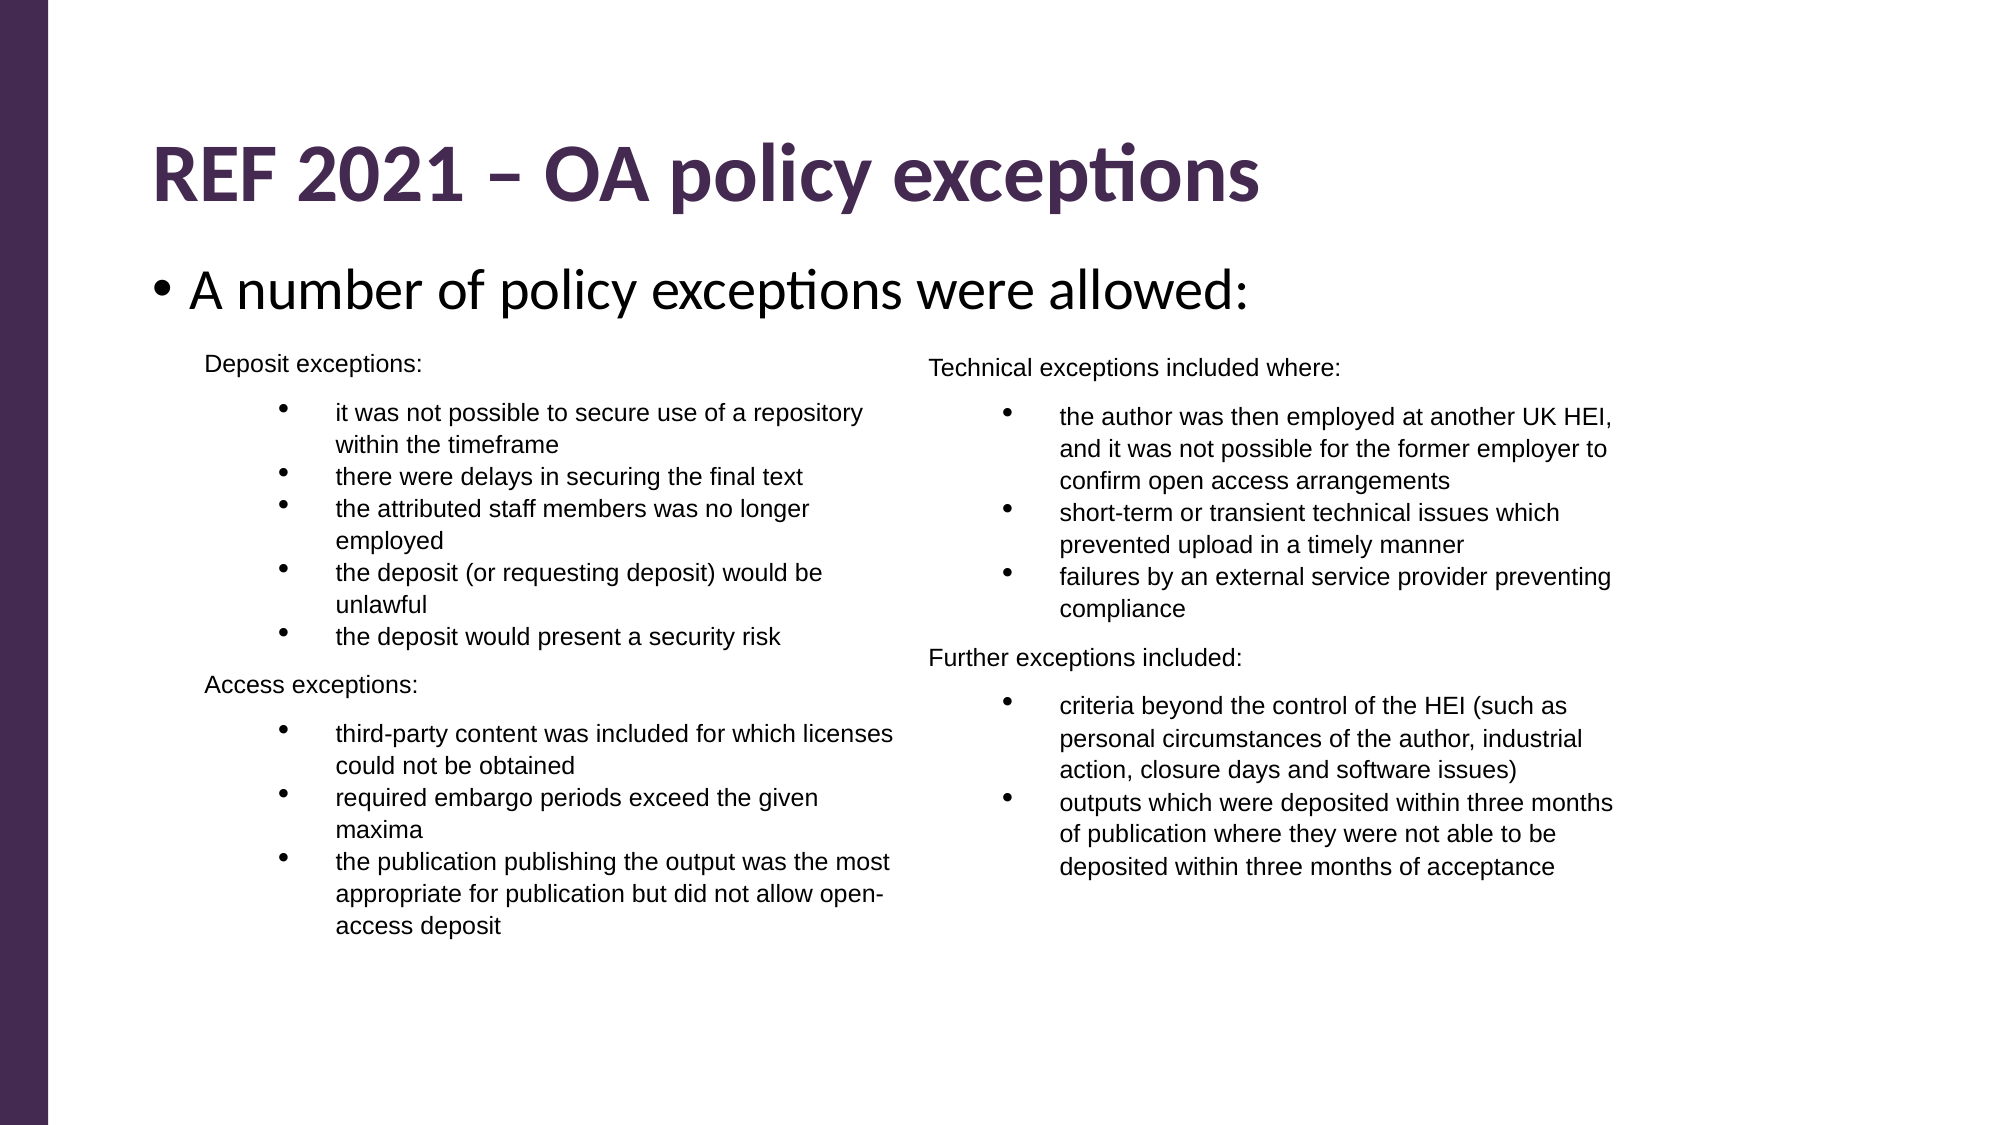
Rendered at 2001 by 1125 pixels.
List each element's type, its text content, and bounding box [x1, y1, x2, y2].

title REF 2021 – OA policy exceptions [137, 59, 1863, 251]
text_box [0, 0, 49, 1125]
text_box Technical exceptions included where: the author was then employed at another UK HEI, and it was not possible for the former employer to confirm open access arrangements short-term or transient technical issues which prevented upload in a timely manner failures by an external service provider preventing compliance Further exceptions included: criteria beyond the control of the HEI (such as personal circumstances of the author, industrial action, closure days and software issues) outputs which were deposited within three months of publication where they were not able to be deposited within three months of acceptance [913, 342, 1638, 888]
list A number of policy exceptions were allowed: [137, 251, 1863, 1014]
text_box Deposit exceptions: it was not possible to secure use of a repository within the timeframe there were delays in securing the final text the attributed staff members was no longer employed the deposit (or requesting deposit) would be unlawful the deposit would present a security risk Access exceptions: third-party content was included for which licenses could not be obtained required embargo periods exceed the given maxima the publication publishing the output was the most appropriate for publication but did not allow open-access deposit [189, 338, 914, 947]
